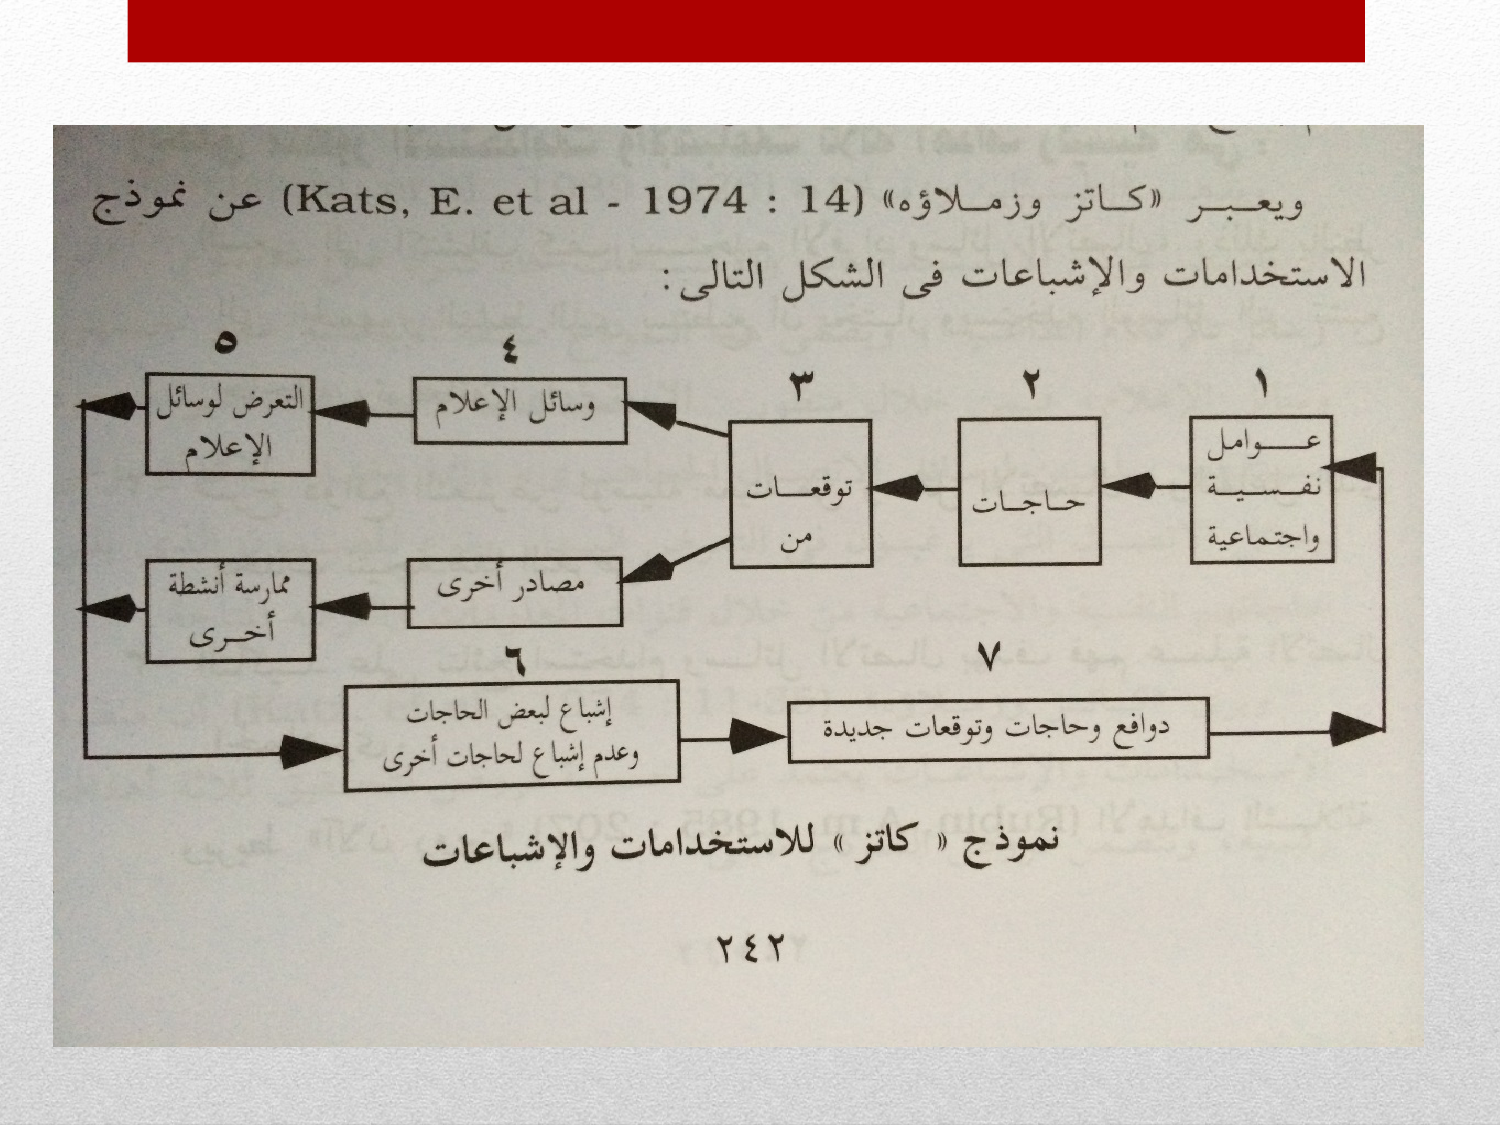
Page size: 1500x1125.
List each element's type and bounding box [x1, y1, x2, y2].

list [52, 124, 1425, 1048]
